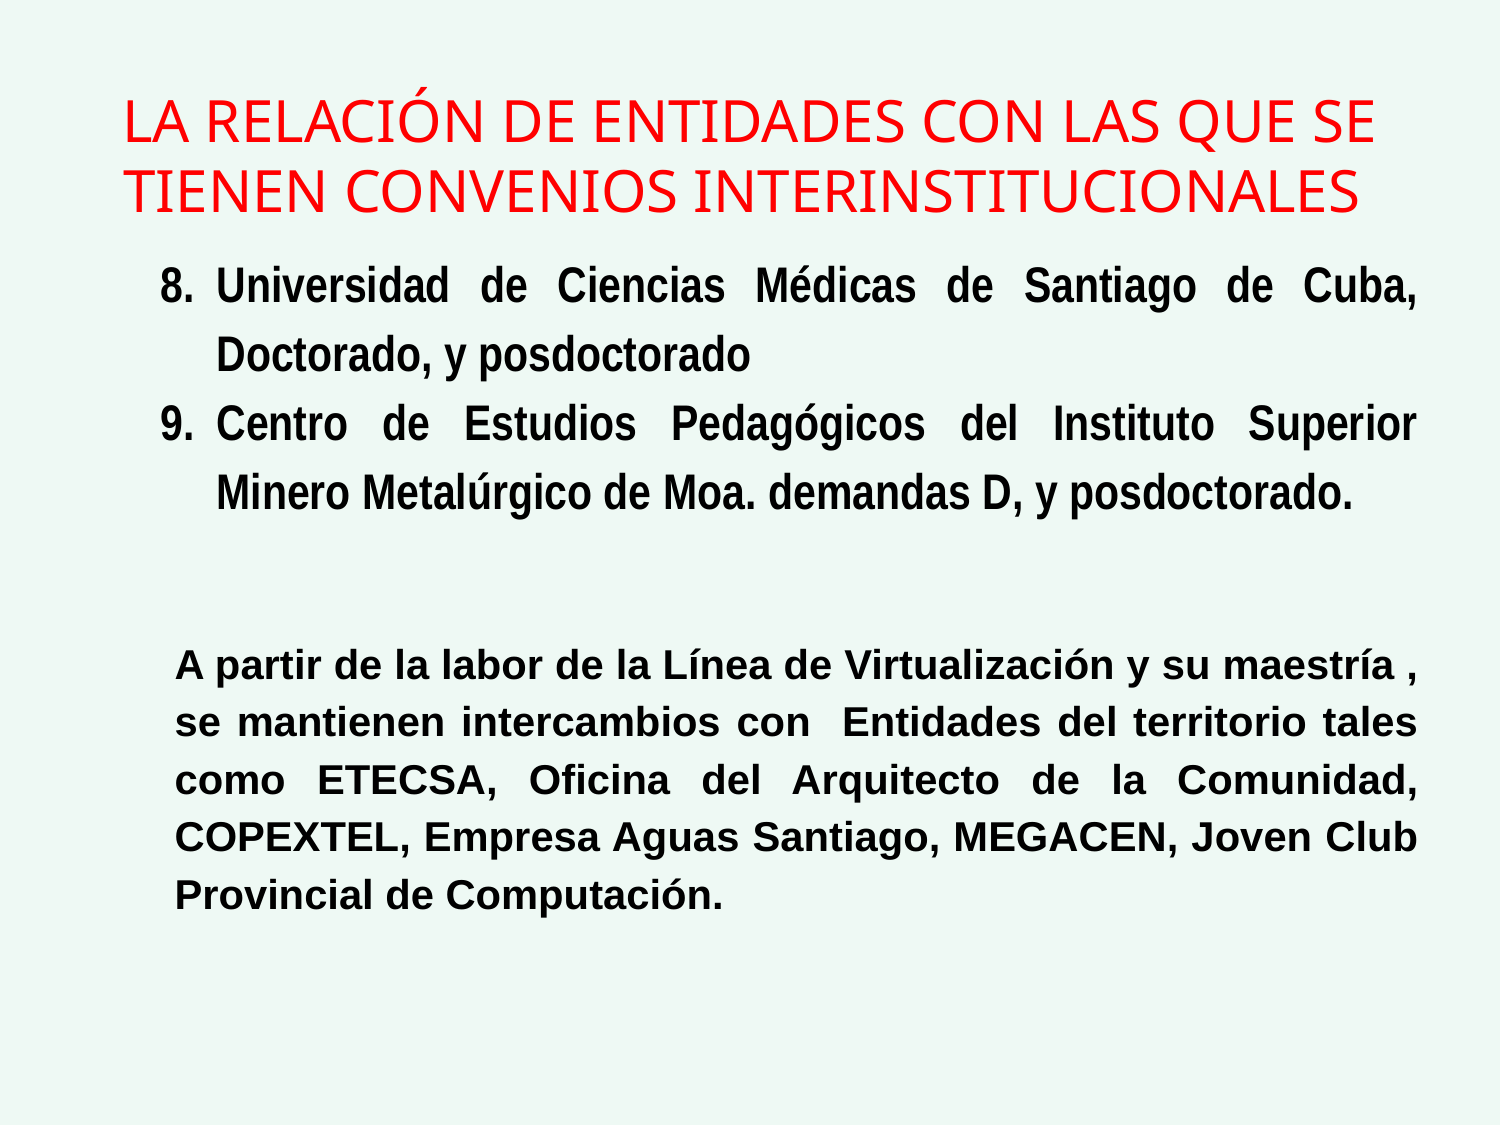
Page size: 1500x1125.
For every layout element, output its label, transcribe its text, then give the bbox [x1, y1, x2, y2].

text_box Universidad de Ciencias Médicas de Santiago de Cuba, Doctorado, y posdoctorado Centro de Estudios Pedagógicos del Instituto Superior Minero Metalúrgico de Moa. demandas D, y posdoctorado. A partir de la labor de la Línea de Virtualización y su maestría , se mantienen intercambios con Entidades del territorio tales como ETECSA, Oficina del Arquitecto de la Comunidad, COPEXTEL, Empresa Aguas Santiago, MEGACEN, Joven Club Provincial de Computación. [145, 236, 1434, 925]
text_box LA RELACIÓN DE ENTIDADES CON LAS QUE SE TIENEN CONVENIOS INTERINSTITUCIONALES [64, 76, 1436, 232]
